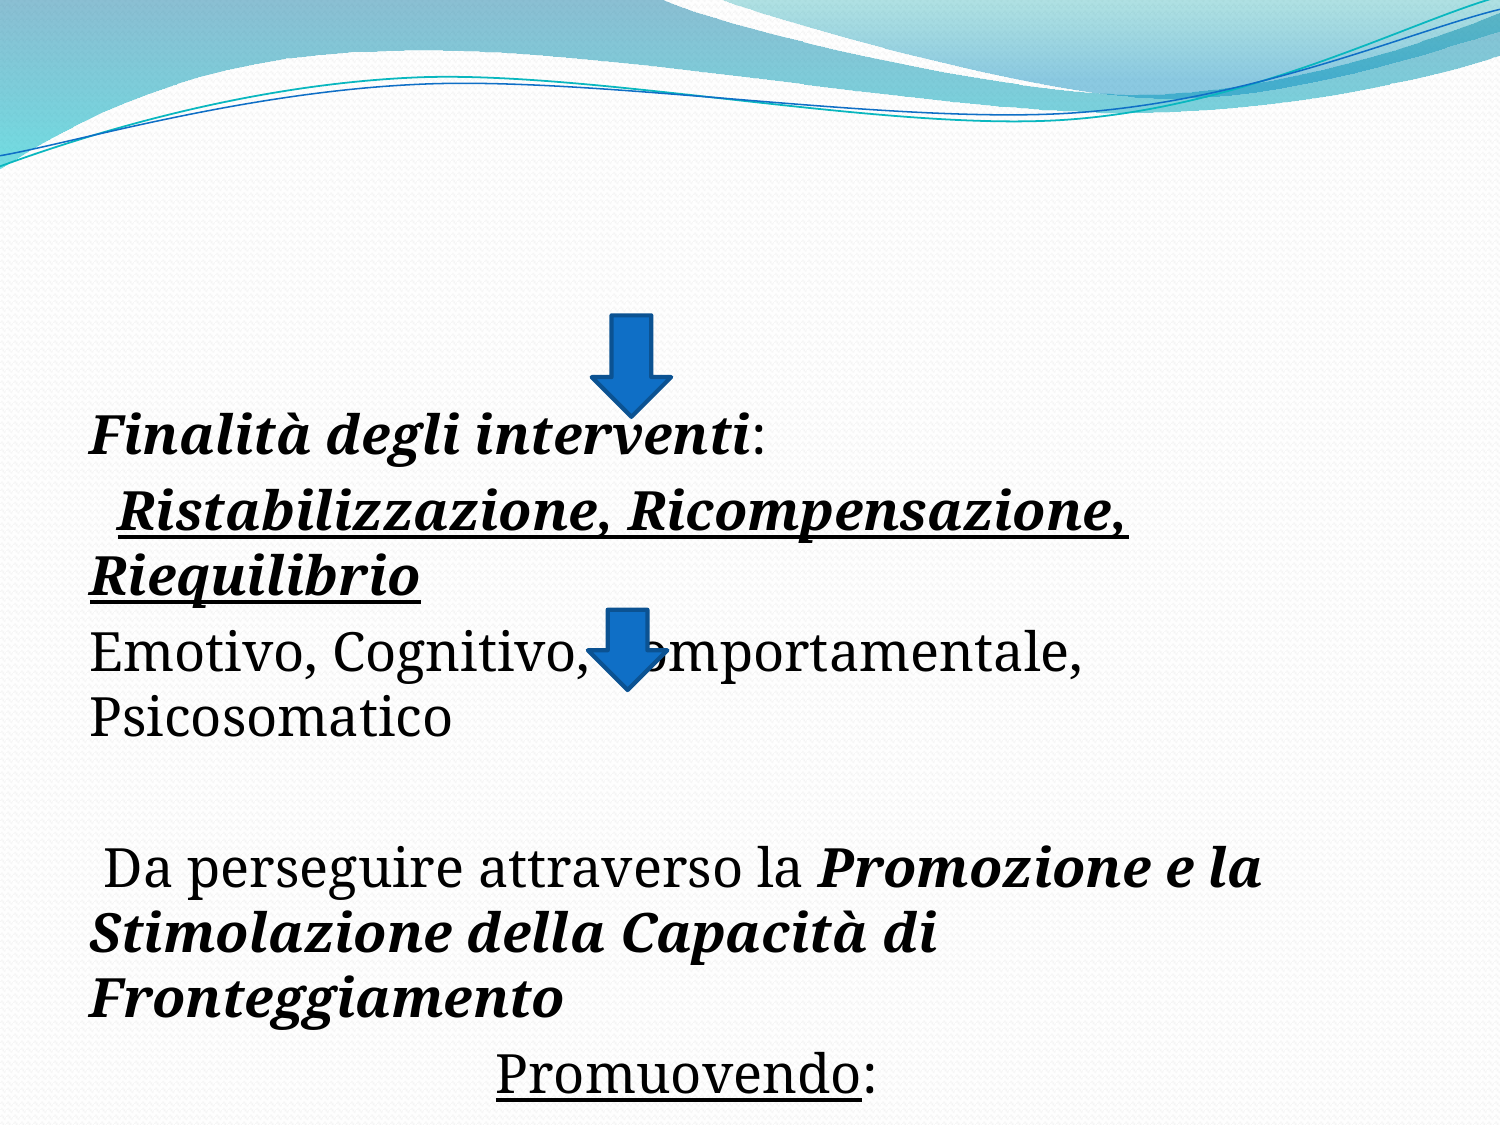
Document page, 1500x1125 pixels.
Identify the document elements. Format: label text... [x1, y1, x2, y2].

list Finalità degli interventi: Ristabilizzazione, Ricompensazione, Riequilibrio Emotivo, Cognitivo, Comportamentale, Psicosomatico Da perseguire attraverso la Promozione e la Stimolazione della Capacità di Fronteggiamento Promuovendo: [75, 317, 1425, 1038]
text_box [589, 313, 674, 419]
text_box [585, 607, 670, 693]
